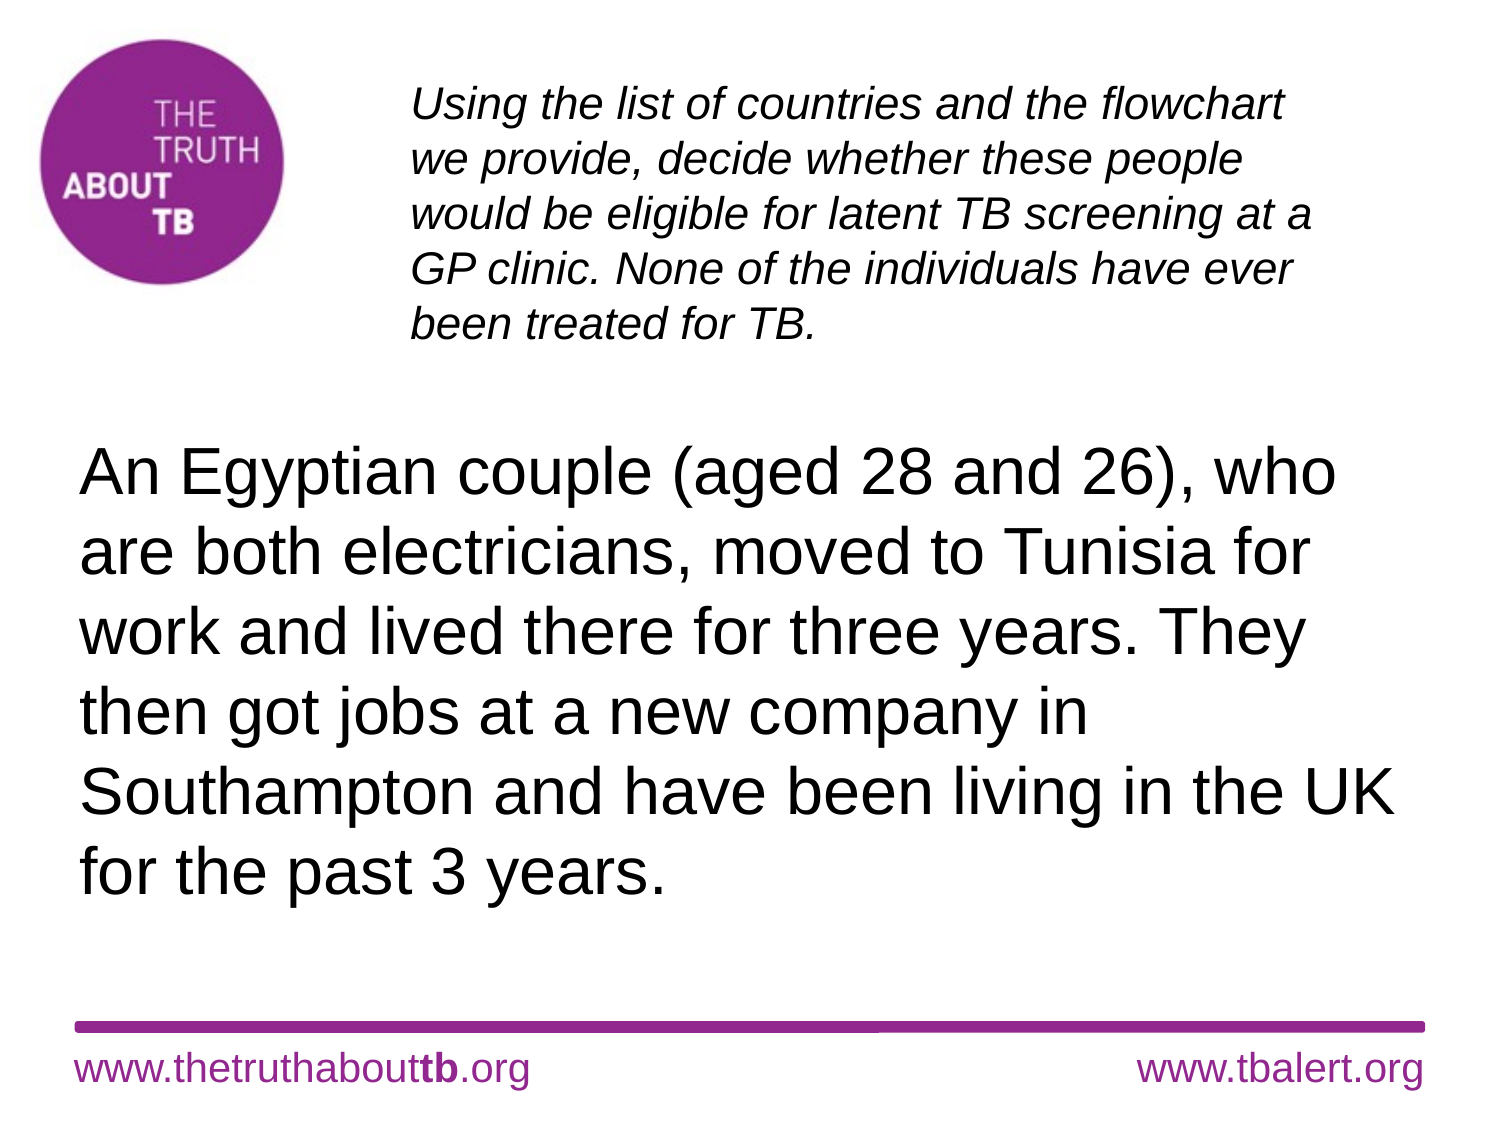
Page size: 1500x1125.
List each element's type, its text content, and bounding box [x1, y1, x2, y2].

text_box An Egyptian couple (aged 28 and 26), who are both electricians, moved to Tunisia for work and lived there for three years. They then got jobs at a new company in Southampton and have been living in the UK for the past 3 years. [64, 420, 1459, 916]
text_box Using the list of countries and the flowchart we provide, decide whether these people would be eligible for latent TB screening at a GP clinic. None of the individuals have ever been treated for TB. [395, 66, 1365, 356]
picture [29, 29, 295, 295]
